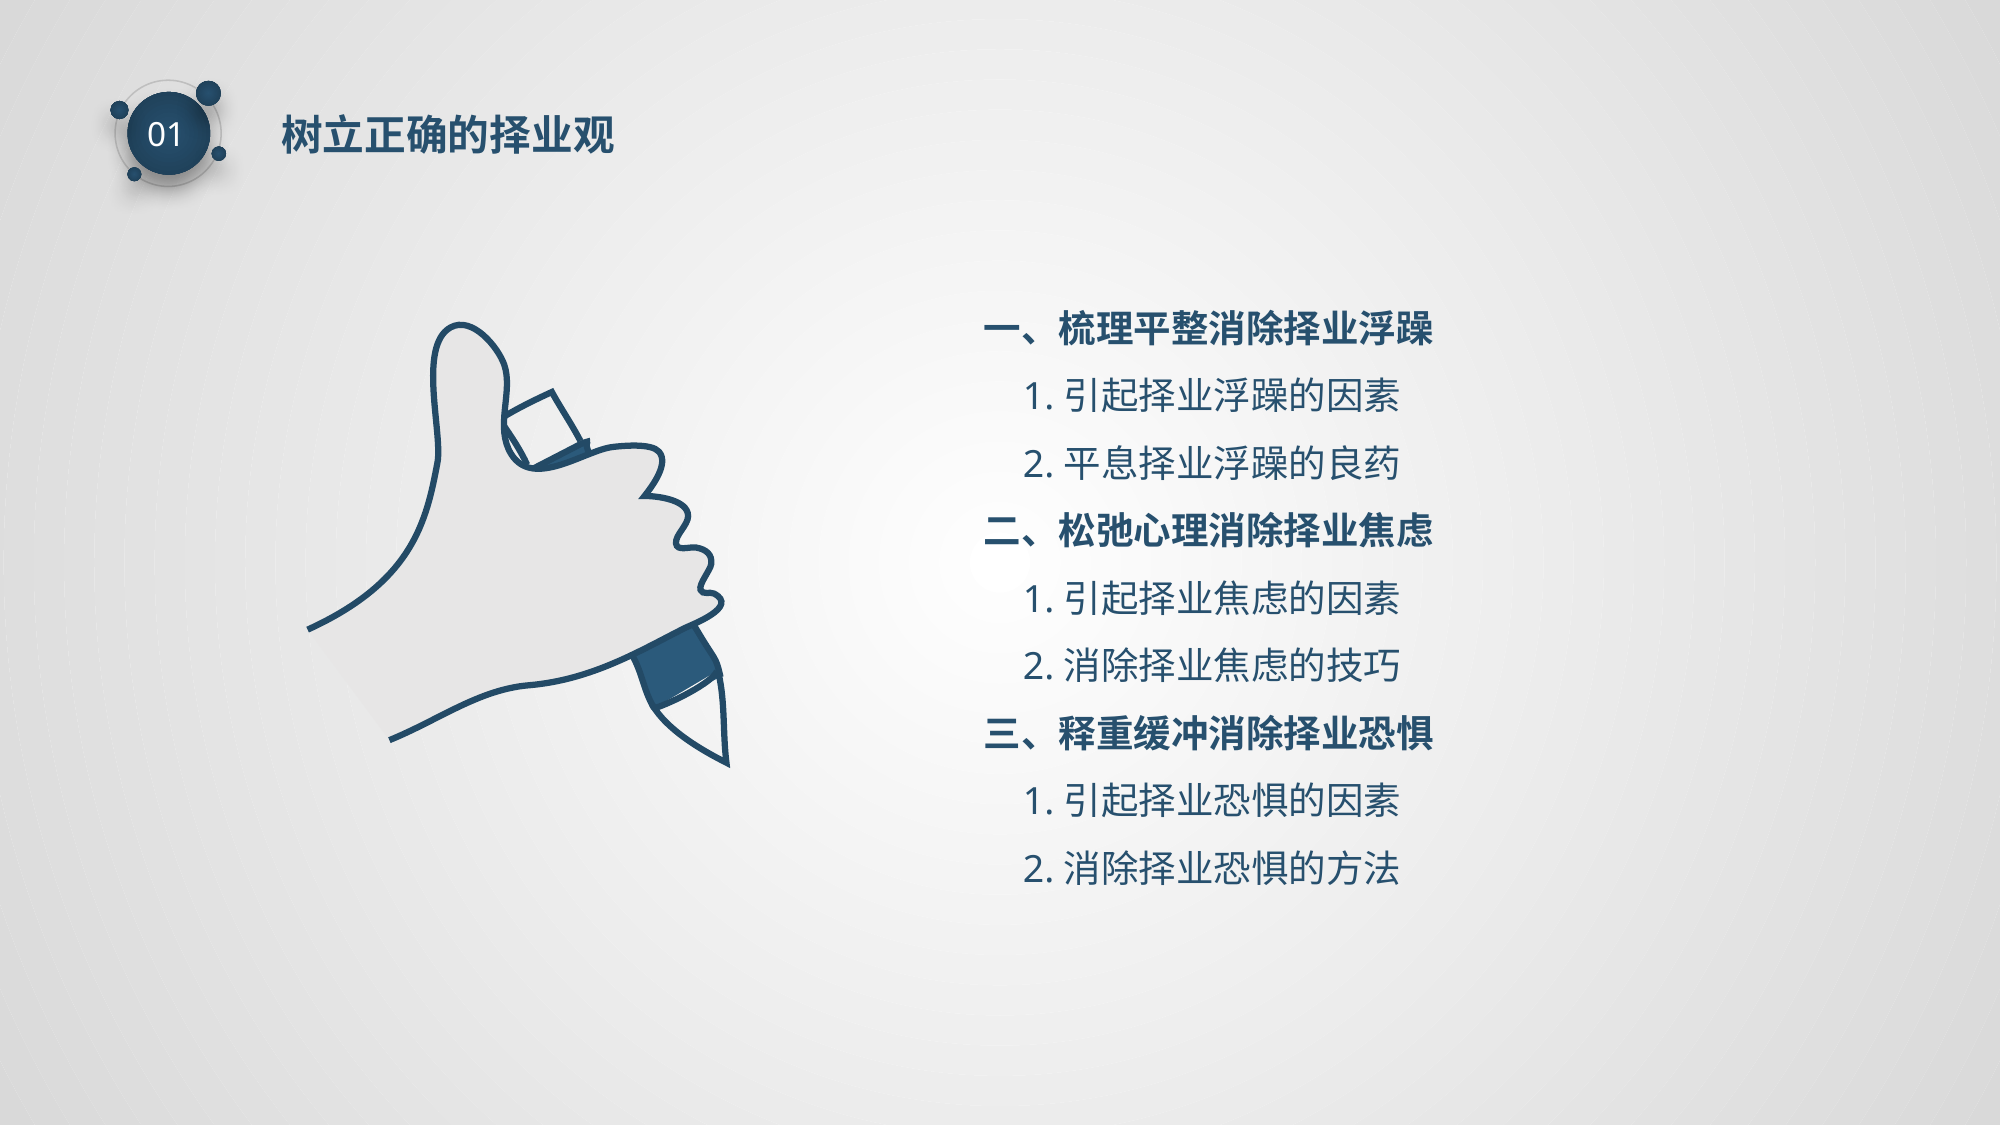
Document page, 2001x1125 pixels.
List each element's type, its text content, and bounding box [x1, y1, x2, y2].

text_box 树立正确的择业观 [266, 101, 631, 167]
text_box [110, 80, 226, 187]
text_box 一、梳理平整消除择业浮躁 1.引起择业浮躁的因素 2.平息择业浮躁的良药 二、松弛心理消除择业焦虑 1.引起择业焦虑的因素 2.消除择业焦虑的技巧 三、释重缓冲消除择业恐惧 1.引起择业恐惧的因素 2.消除择业恐惧的方法 [969, 274, 1687, 897]
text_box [278, 337, 673, 788]
